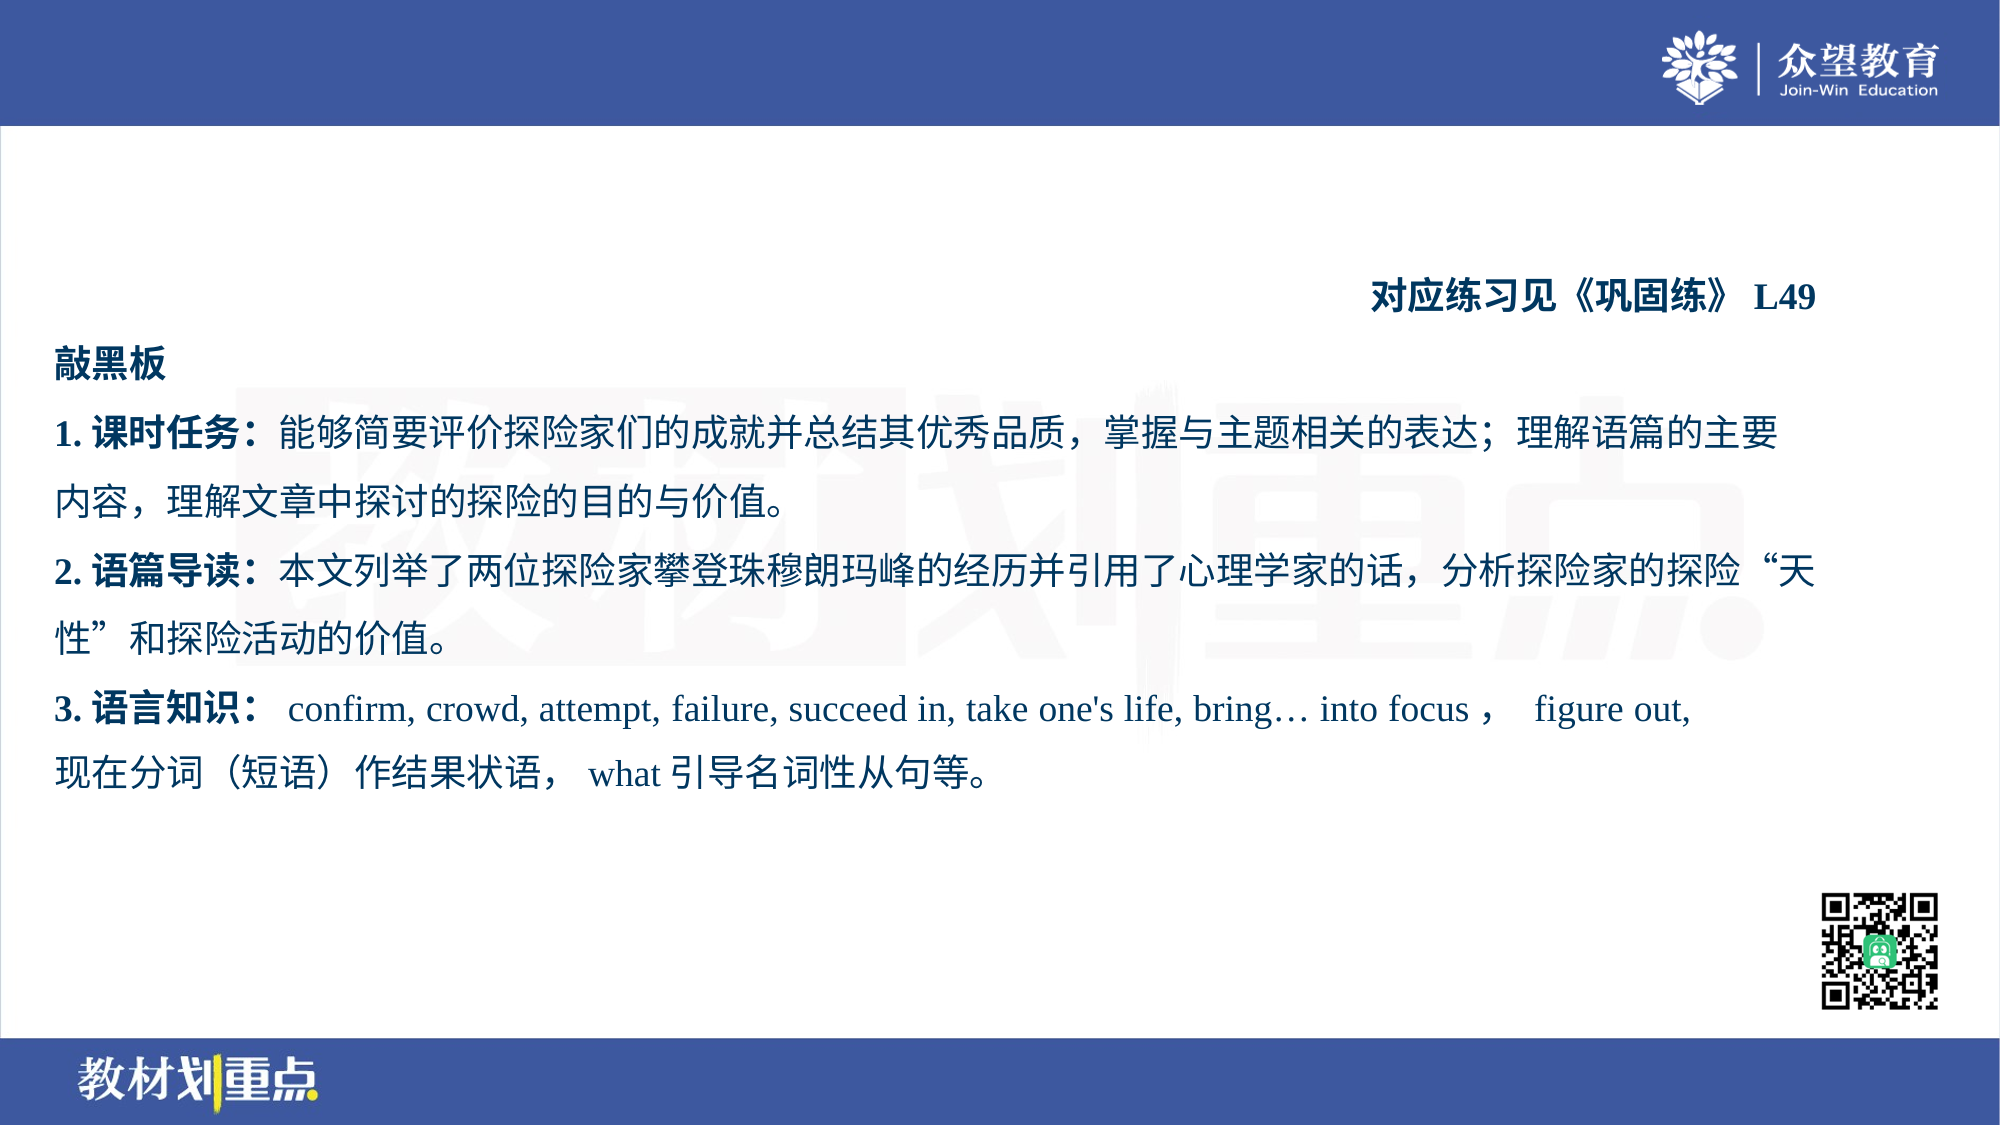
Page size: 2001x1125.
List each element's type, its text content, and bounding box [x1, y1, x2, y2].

text_box 对应练习见《巩固练》L49 敲黑板 1.课时任务：能够简要评价探险家们的成就并总结其优秀品质，掌握与主题相关的表达；理解语篇的主要 内容，理解文章中探讨的探险的目的与价值。 2.语篇导读：本文列举了两位探险家攀登珠穆朗玛峰的经历并引用了心理学家的话，分析探险家的探险“天 性”和探险活动的价值。 3.语言知识：confirm, crowd, attempt, failure, succeed in, take one's life, bring… into focus， figure out, 现在分词（短语）作结果状语，what引导名词性从句等。 [82, 248, 1817, 788]
picture [0, 0, 2000, 1125]
